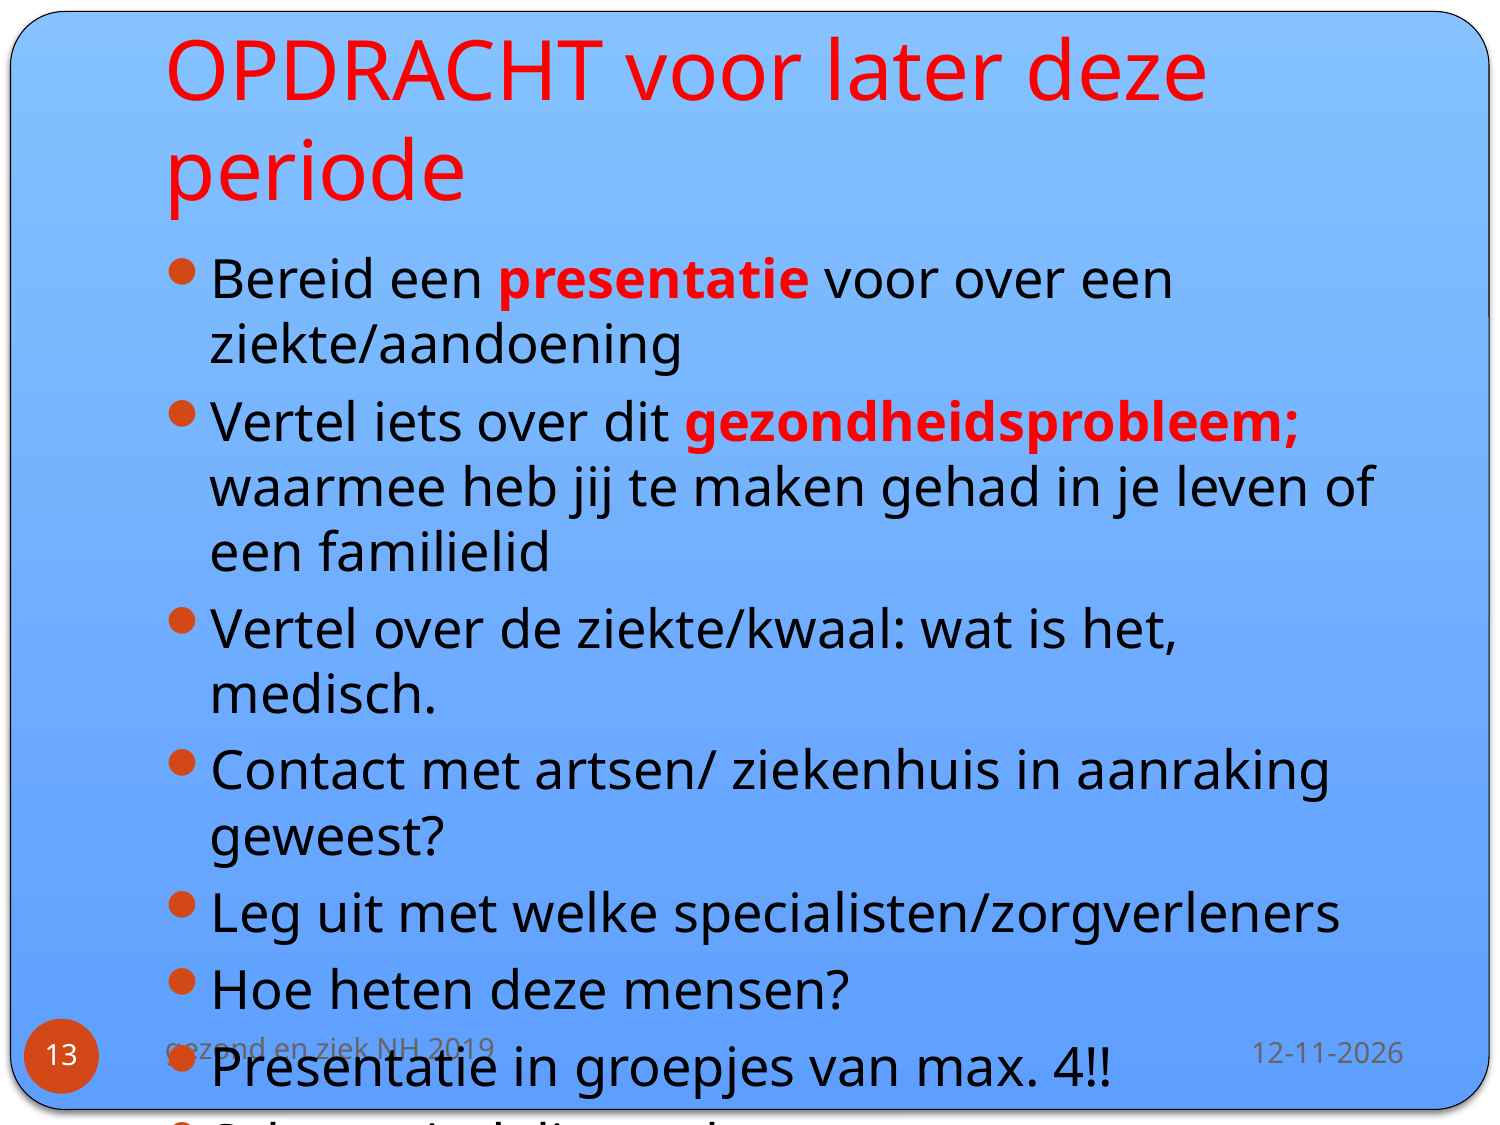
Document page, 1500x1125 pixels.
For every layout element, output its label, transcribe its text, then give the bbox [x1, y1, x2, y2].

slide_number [1012, 1015, 1419, 1094]
slide_number 13 [23, 1018, 99, 1094]
list Bereid een presentatie voor over een ziekte/aandoening Vertel iets over dit gezondheidsprobleem; waarmee heb jij te maken gehad in je leven of een familielid Vertel over de ziekte/kwaal: wat is het, medisch. Contact met artsen/ ziekenhuis in aanraking geweest? Leg uit met welke specialisten/zorgverleners Hoe heten deze mensen? Presentatie in groepjes van max. 4!! Schema indeling volgt [150, 237, 1425, 988]
footer gezond en ziek NH 2019 [150, 1012, 800, 1088]
title OPDRACHT voor later deze periode [150, 45, 1425, 233]
